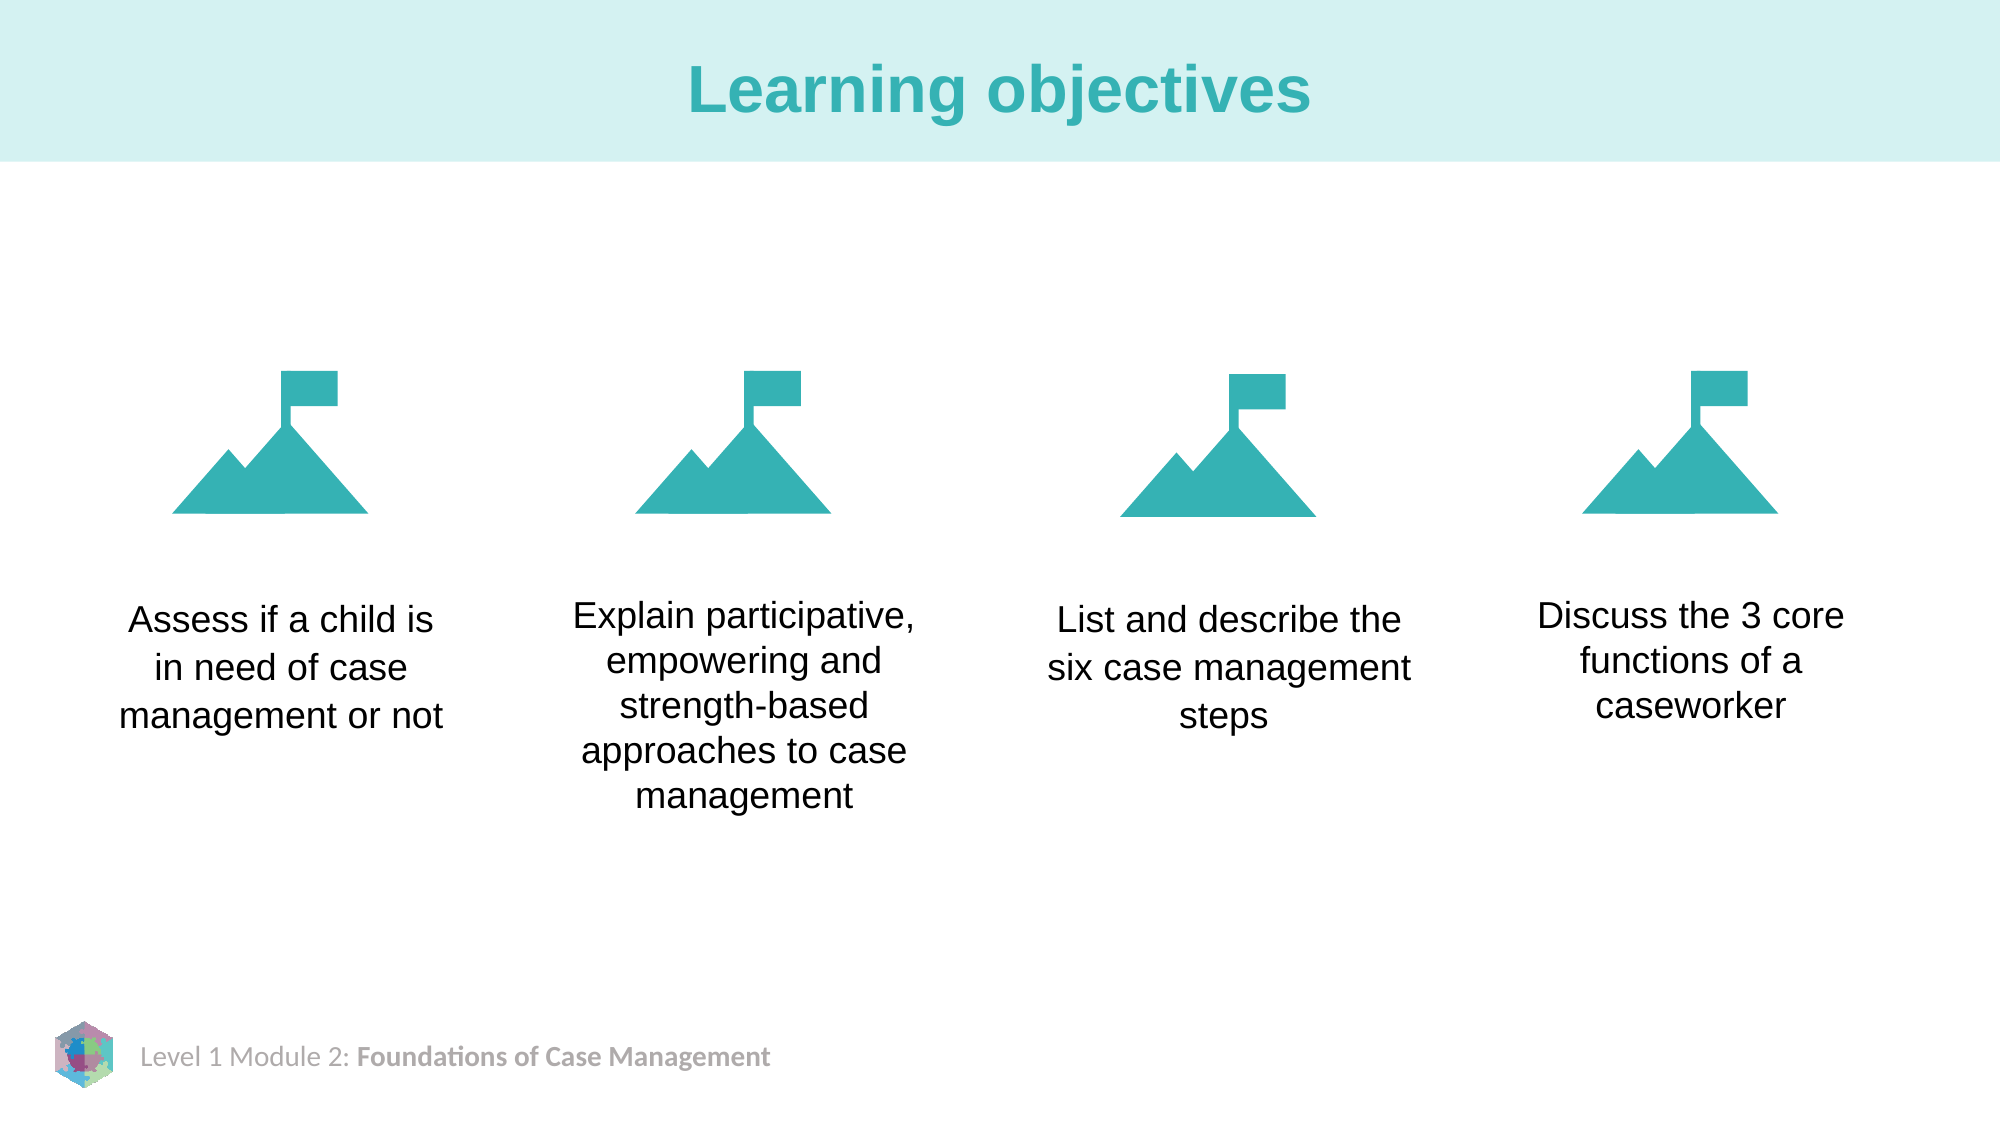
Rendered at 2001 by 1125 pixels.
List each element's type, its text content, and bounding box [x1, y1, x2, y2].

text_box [635, 370, 832, 514]
title Learning objectives [137, 19, 1863, 163]
text_box Explain participative, empowering and strength-based approaches to case management [533, 583, 955, 824]
picture [55, 1021, 113, 1088]
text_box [1582, 370, 1779, 514]
text_box Assess if a child is in need of case management or not [100, 583, 462, 744]
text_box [1120, 374, 1317, 517]
text_box Discuss the 3 core functions of a caseworker [1519, 583, 1863, 734]
text_box List and describe the six case management steps [1018, 583, 1440, 744]
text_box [172, 370, 369, 514]
